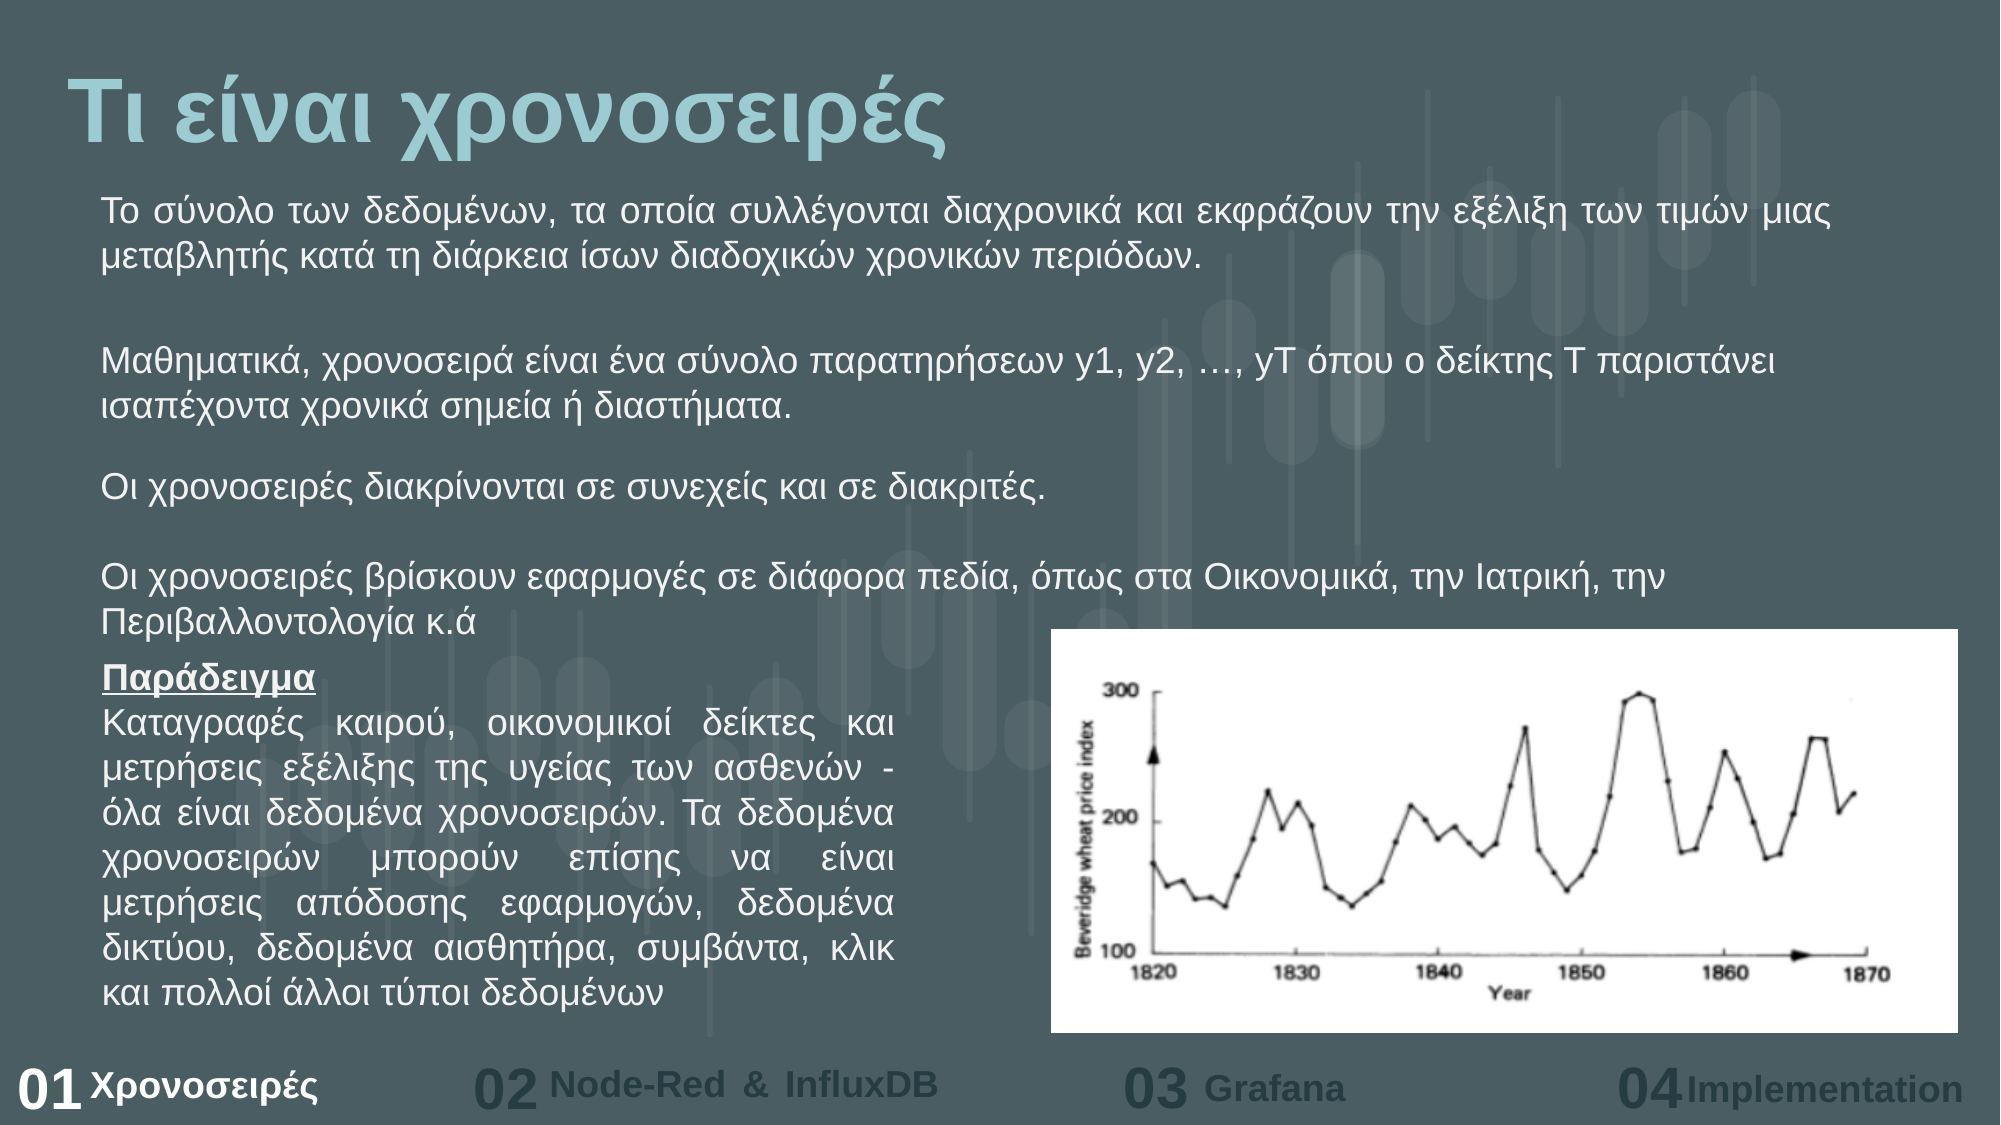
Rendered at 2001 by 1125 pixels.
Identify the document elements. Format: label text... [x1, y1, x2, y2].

picture [1051, 629, 1958, 1033]
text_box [0, 1033, 1988, 1125]
text_box Το σύνολο των δεδομένων, τα οποία συλλέγονται διαχρονικά και εκφράζουν την εξέλιξη των τιμών μιας μεταβλητής κατά τη διάρκεια ίσων διαδοχικών χρονικών περιόδων. [85, 178, 1848, 284]
text_box Οι χρονοσειρές βρίσκουν εφαρμογές σε διάφορα πεδία, όπως στα Οικονομικά, την Ιατρική, την Περιβαλλοντολογία κ.ά [85, 544, 1913, 650]
text_box Μαθηματικά, χρονοσειρά είναι ένα σύνολο παρατηρήσεων y1, y2, …, yT όπου ο δείκτης Τ παριστάνει ισαπέχοντα χρονικά σημεία ή διαστήματα. [85, 328, 1856, 434]
text_box Τι είναι χρονοσειρές [53, 55, 1952, 175]
text_box Οι χρονοσειρές διακρίνονται σε συνεχείς και σε διακριτές. [85, 454, 1866, 515]
text_box Παράδειγμα Καταγραφές καιρού, οικονομικοί δείκτες και μετρήσεις εξέλιξης της υγείας των ασθενών - όλα είναι δεδομένα χρονοσειρών. Τα δεδομένα χρονοσειρών μπορούν επίσης να είναι μετρήσεις απόδοσης εφαρμογών, δεδομένα δικτύου, δεδομένα αισθητήρα, συμβάντα, κλικ και πολλοί άλλοι τύποι δεδομένων [87, 650, 910, 1021]
